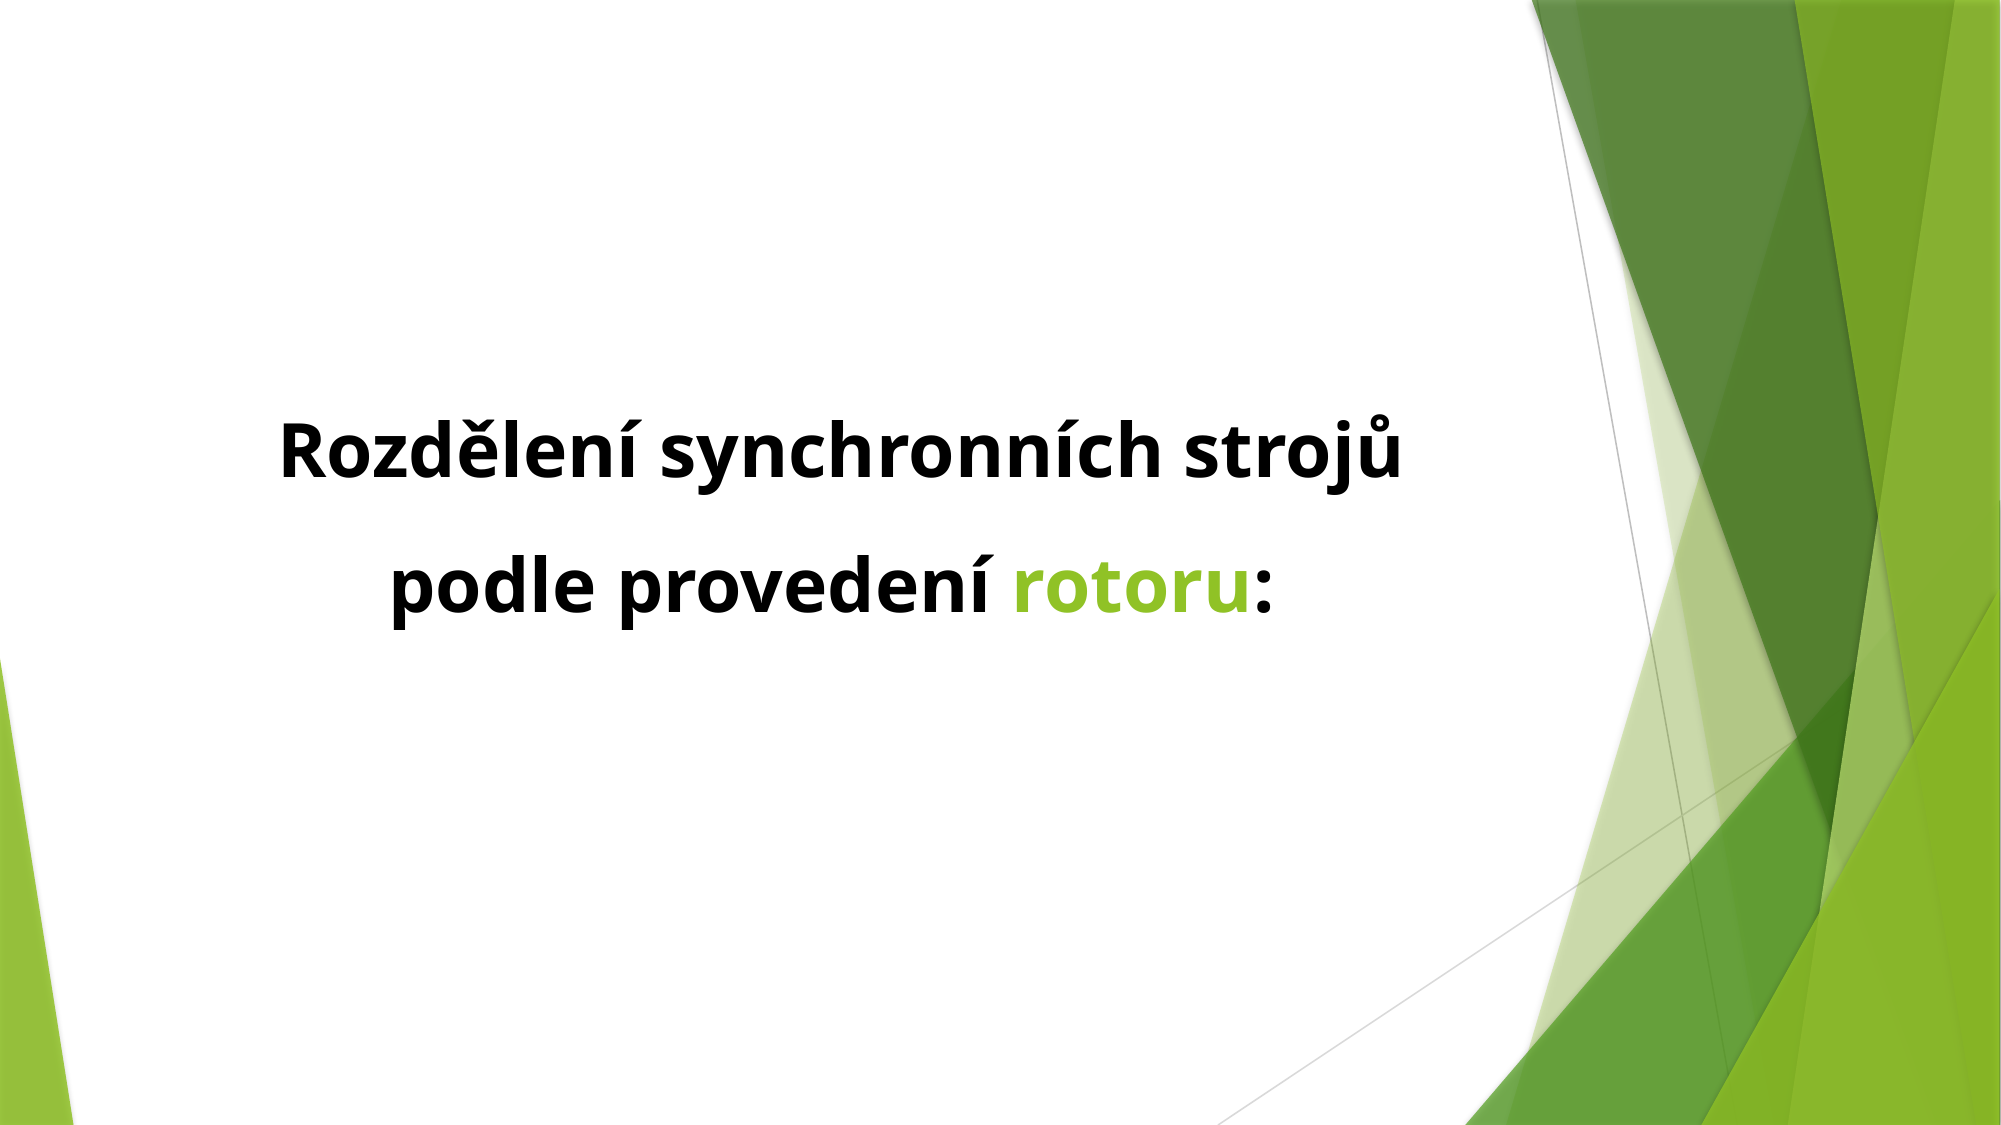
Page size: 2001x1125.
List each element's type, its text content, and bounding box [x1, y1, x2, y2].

text_box Rozdělení synchronních strojů podle provedení rotoru: [182, 350, 1500, 636]
